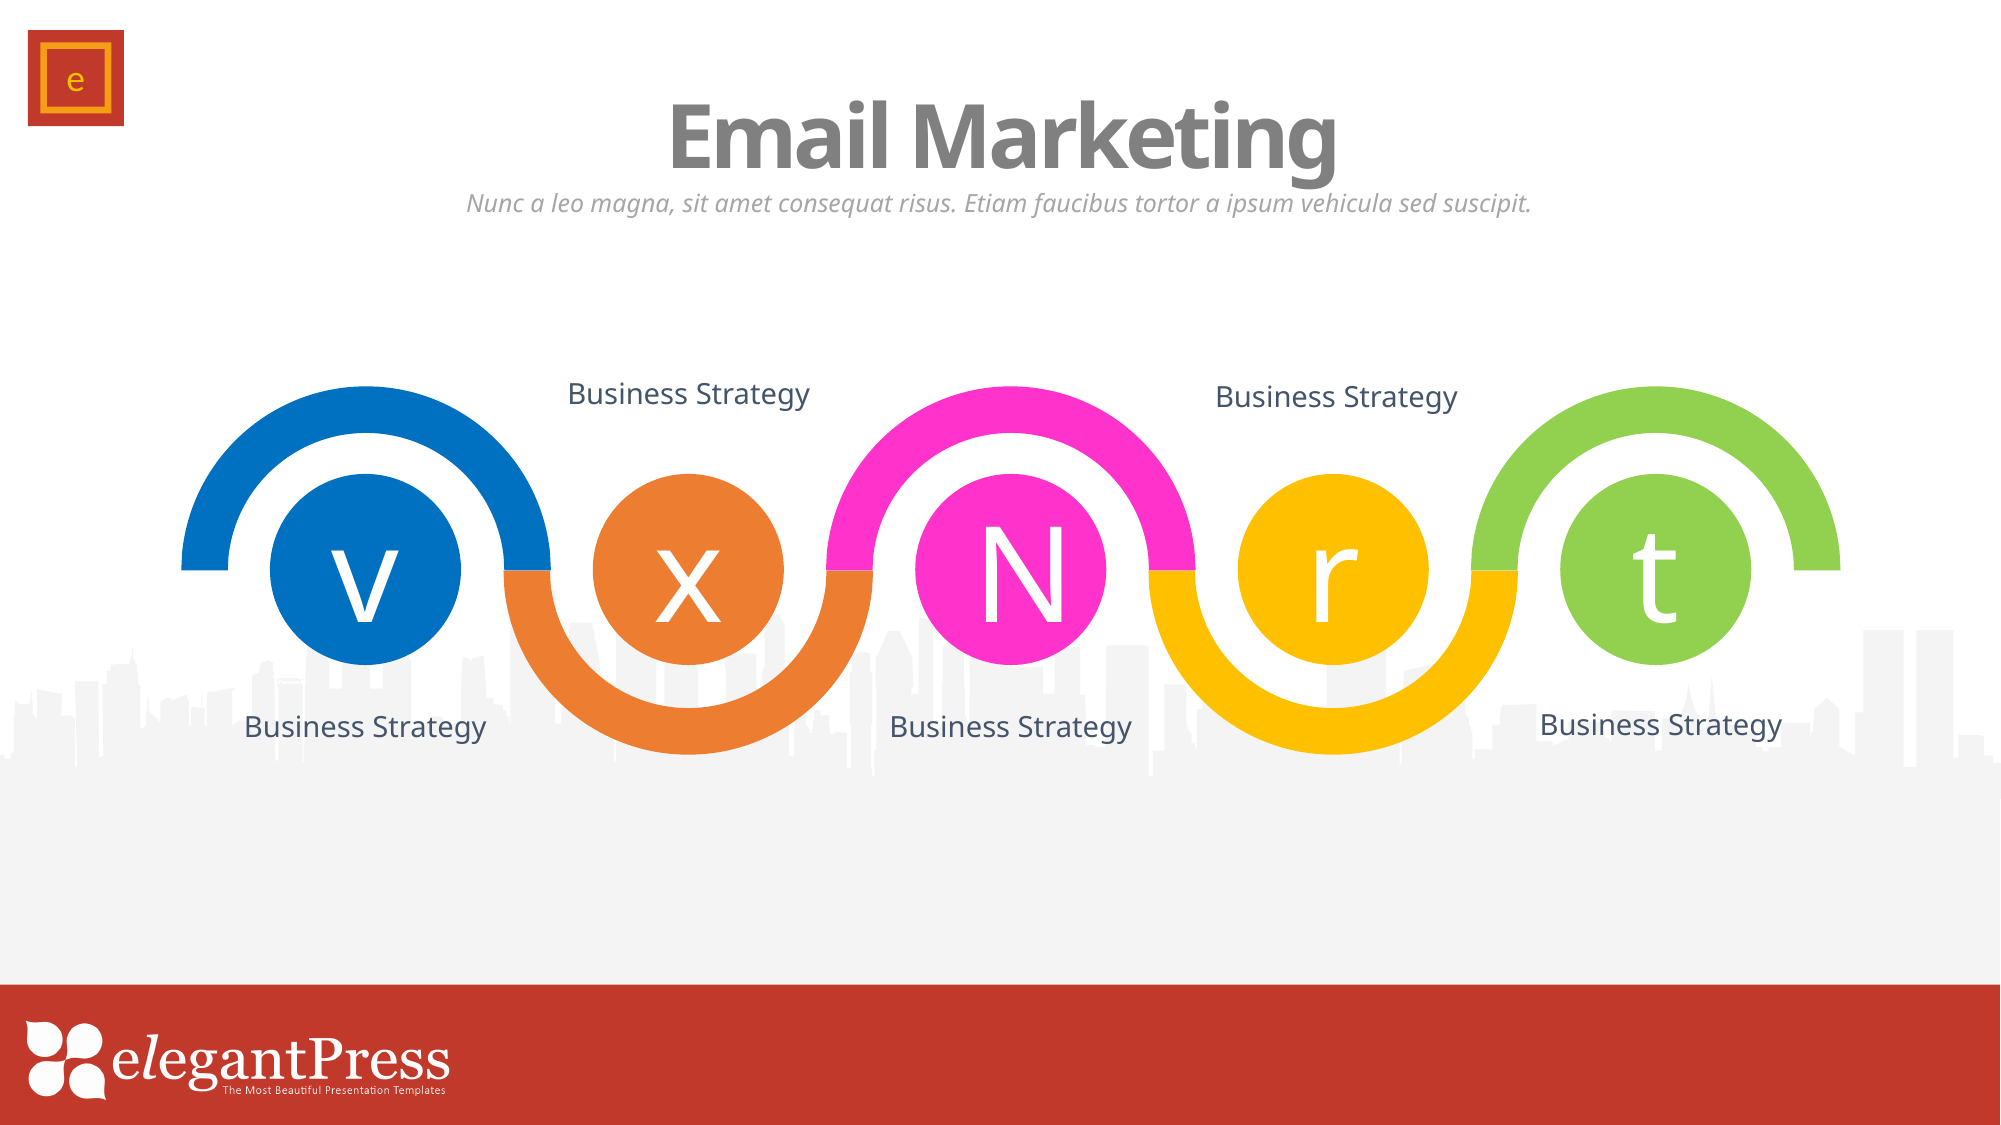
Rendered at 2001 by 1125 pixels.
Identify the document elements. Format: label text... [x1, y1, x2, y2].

text_box [824, 385, 1197, 572]
text_box Business Strategy [551, 379, 826, 433]
text_box [502, 569, 875, 756]
text_box [1147, 569, 1520, 756]
text_box Business Strategy [228, 712, 503, 766]
text_box v [268, 472, 463, 667]
picture [17, 1012, 454, 1111]
text_box Nunc a leo magna, sit amet consequat risus. Etiam faucibus tortor a ipsum vehicula sed suscipit. [123, 182, 1884, 223]
text_box Business Strategy [1523, 710, 1799, 764]
text_box Business Strategy [873, 712, 1149, 766]
text_box r [1236, 472, 1430, 667]
text_box Business Strategy [1199, 382, 1474, 436]
text_box x [591, 472, 785, 667]
text_box [180, 385, 553, 572]
text_box N [914, 472, 1108, 667]
text_box t [1559, 472, 1753, 667]
text_box [1469, 385, 1842, 572]
text_box Email Marketing [655, 74, 1352, 182]
